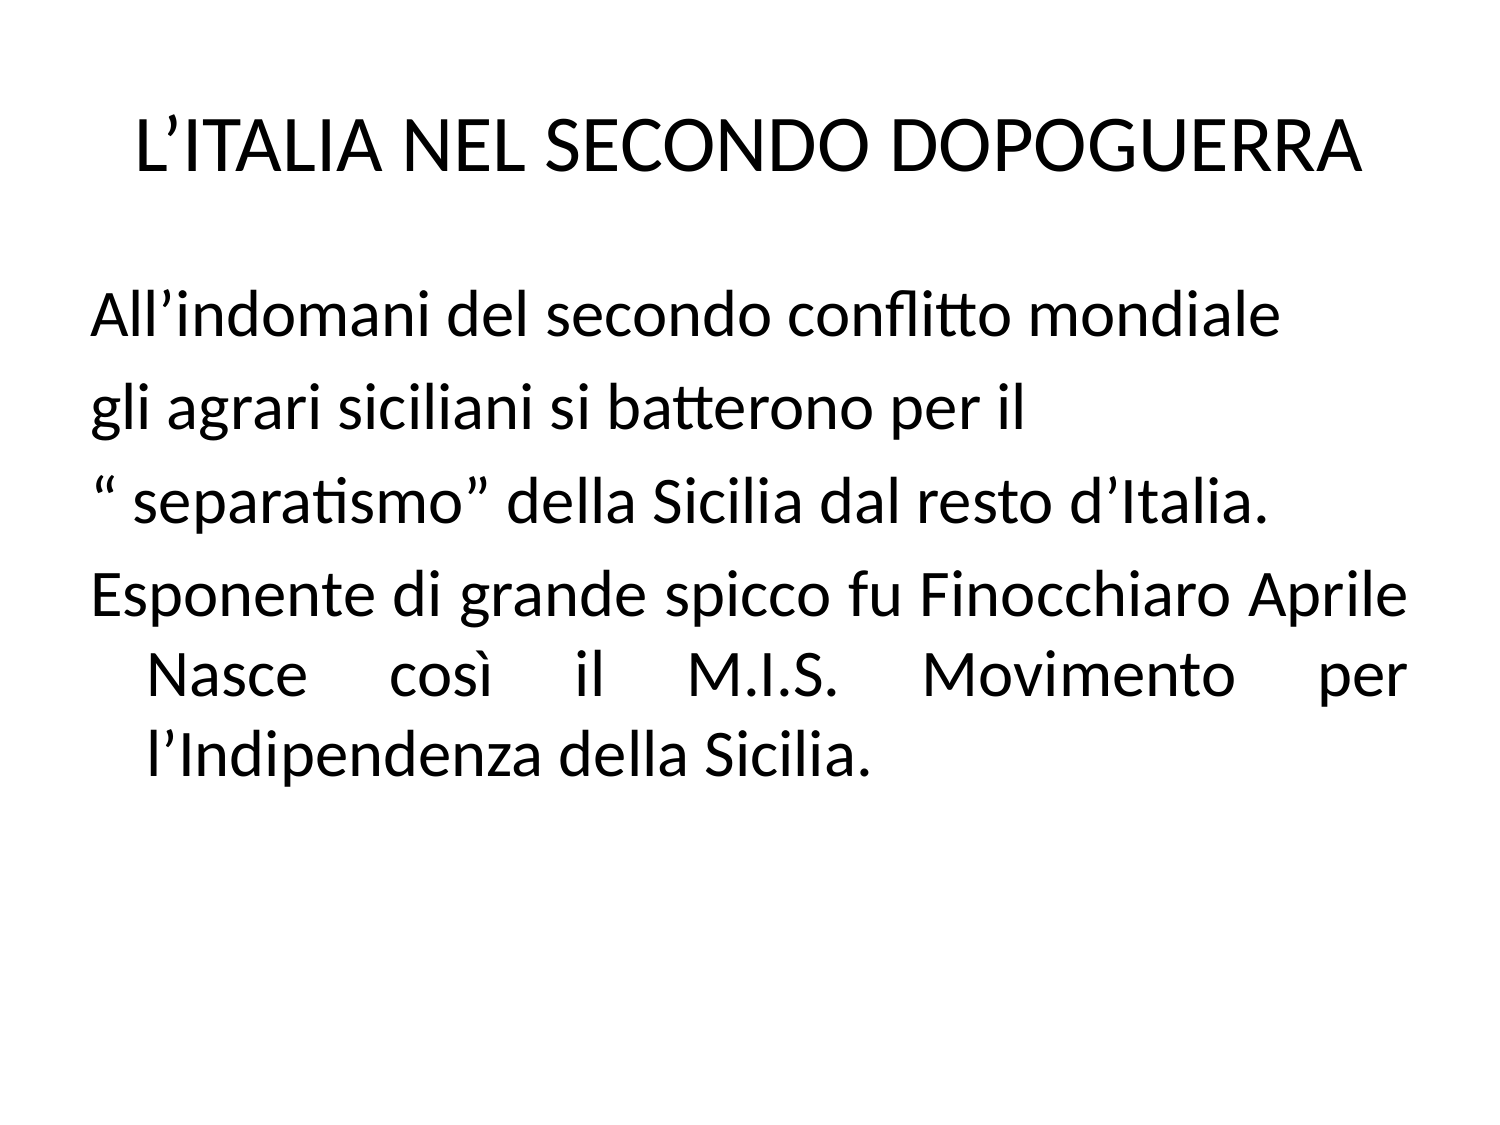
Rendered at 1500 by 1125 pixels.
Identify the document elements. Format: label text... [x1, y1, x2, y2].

list All’indomani del secondo conflitto mondiale gli agrari siciliani si batterono per il “ separatismo” della Sicilia dal resto d’Italia. Esponente di grande spicco fu Finocchiaro Aprile Nasce così il M.I.S. Movimento per l’Indipendenza della Sicilia. [75, 262, 1425, 1005]
title L’ITALIA NEL SECONDO DOPOGUERRA [75, 45, 1425, 233]
